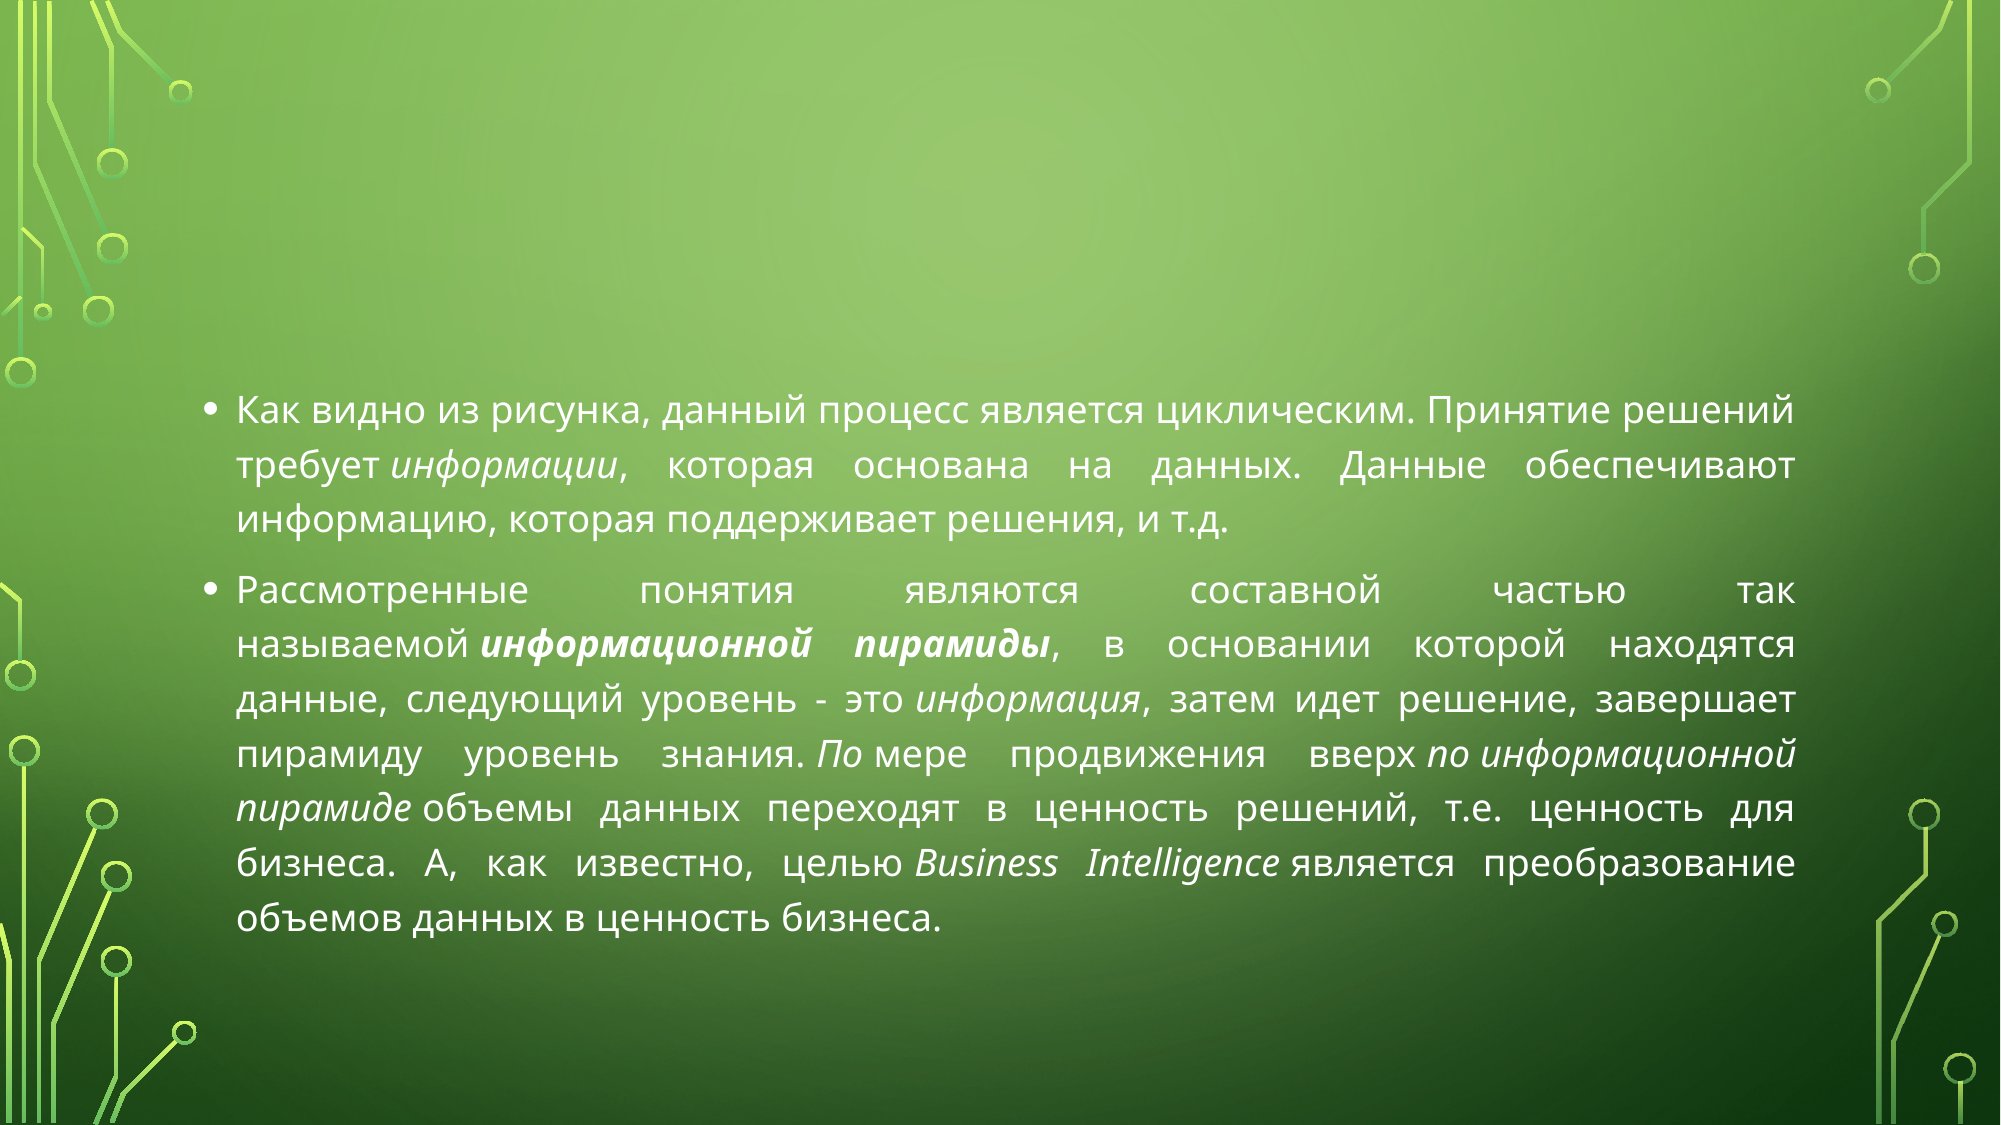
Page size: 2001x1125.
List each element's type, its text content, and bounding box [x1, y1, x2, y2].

list Как видно из рисунка, данный процесс является циклическим. Принятие решений требует информации, которая основана на данных. Данные обеспечивают информацию, которая поддерживает решения, и т.д. Рассмотренные понятия являются составной частью так называемой информационной пирамиды, в основании которой находятся данные, следующий уровень - это информация, затем идет решение, завершает пирамиду уровень знания. По мере продвижения вверх по информационной пирамиде объемы данных переходят в ценность решений, т.е. ценность для бизнеса. А, как известно, целью Business Intelligence является преобразование объемов данных в ценность бизнеса. [187, 369, 1813, 950]
